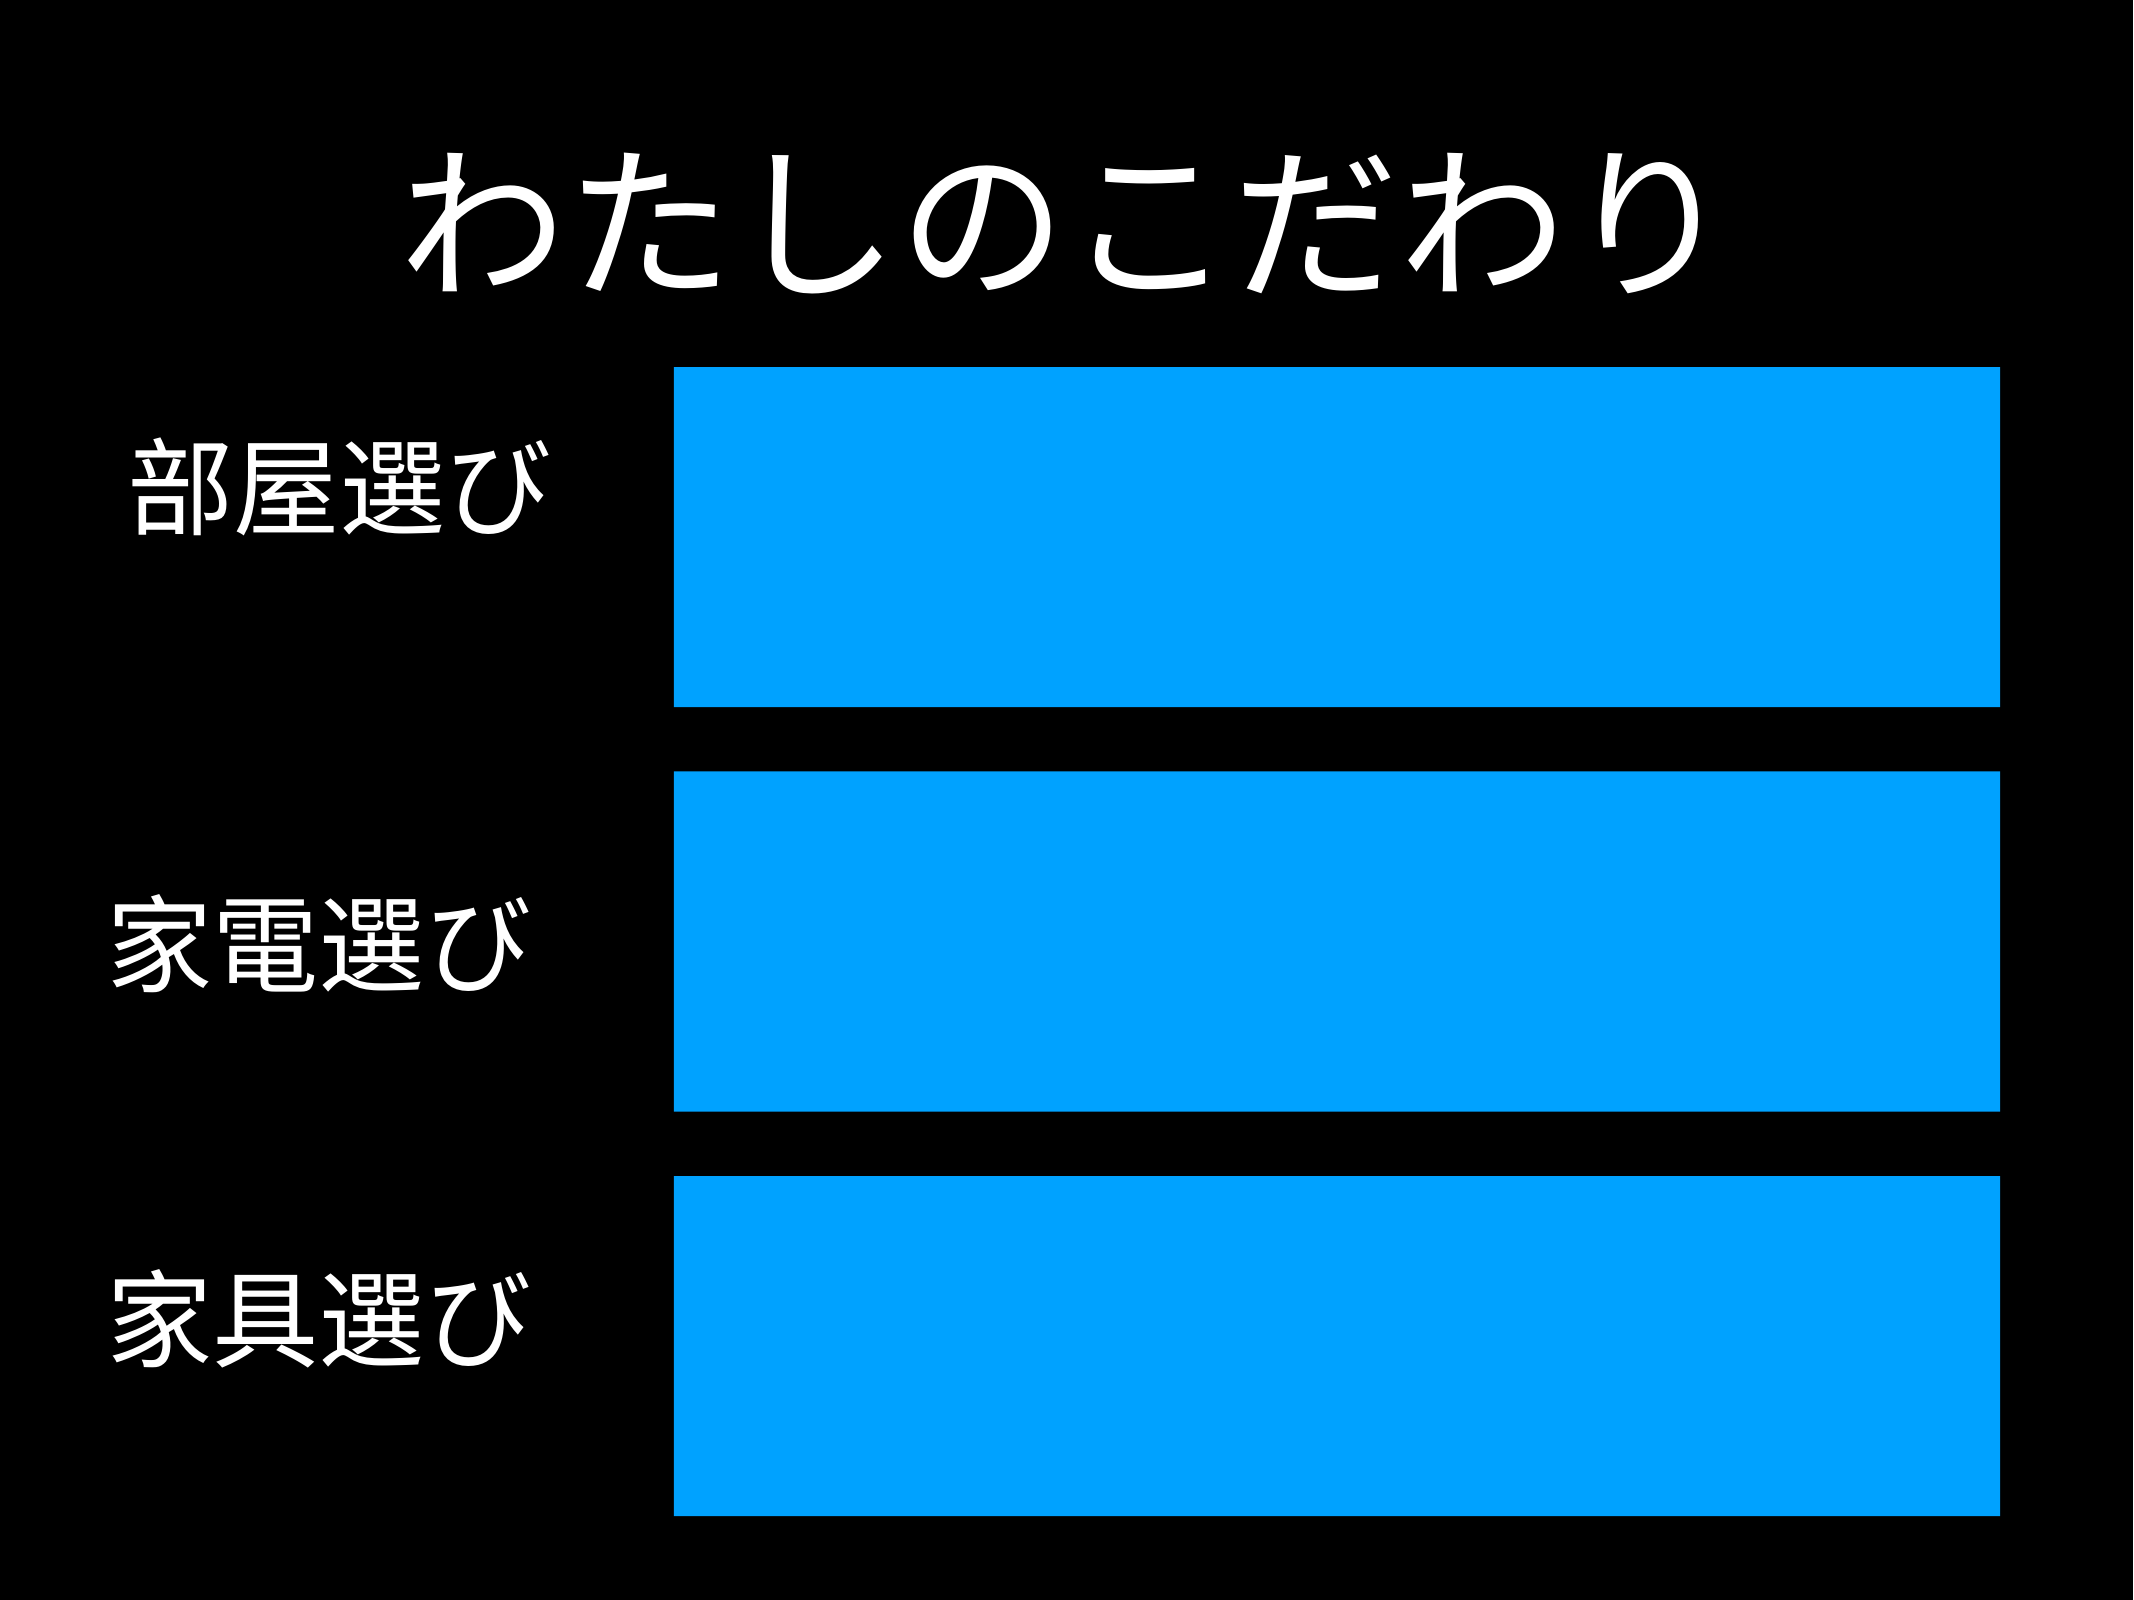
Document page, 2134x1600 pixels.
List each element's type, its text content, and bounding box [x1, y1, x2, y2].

text_box 家電選び [97, 869, 540, 1014]
text_box 家具選び [97, 1245, 540, 1390]
text_box [673, 771, 2001, 1112]
title わたしのこだわり [155, 41, 1978, 397]
text_box [673, 367, 2001, 708]
text_box [673, 1176, 2001, 1517]
text_box 部屋選び [118, 412, 561, 557]
